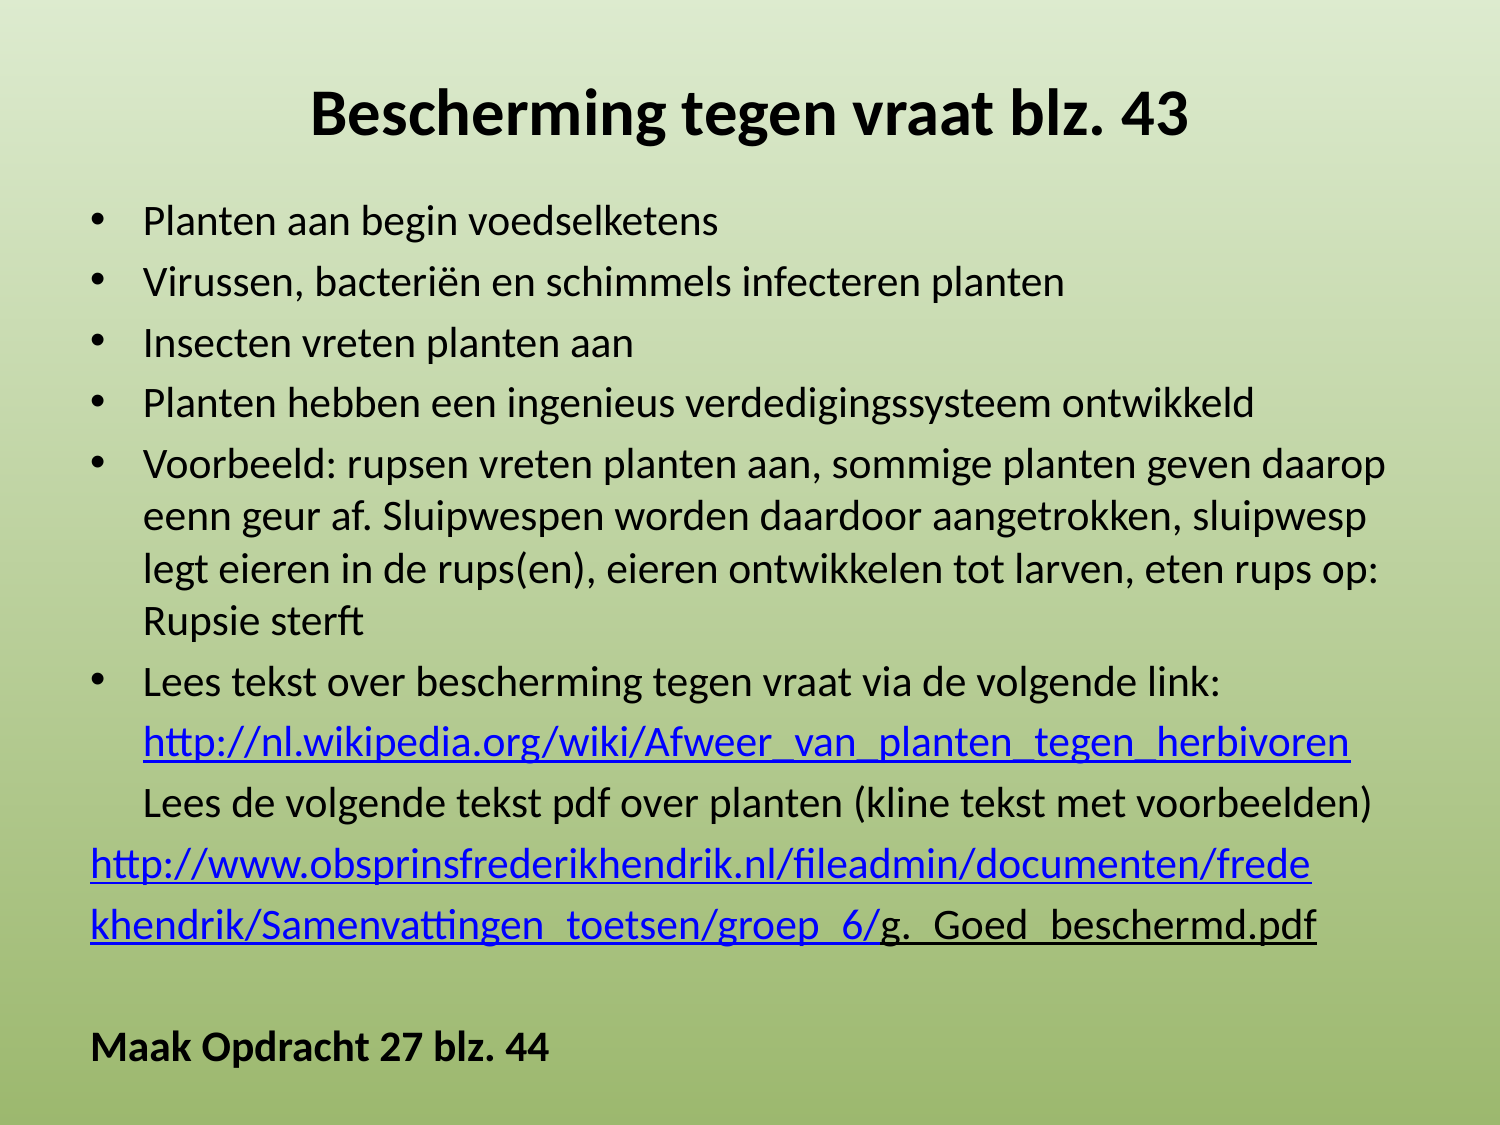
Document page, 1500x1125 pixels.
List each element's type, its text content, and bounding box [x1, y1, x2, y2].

list Planten aan begin voedselketens Virussen, bacteriën en schimmels infecteren planten Insecten vreten planten aan Planten hebben een ingenieus verdedigingssysteem ontwikkeld Voorbeeld: rupsen vreten planten aan, sommige planten geven daarop eenn geur af. Sluipwespen worden daardoor aangetrokken, sluipwesp legt eieren in de rups(en), eieren ontwikkelen tot larven, eten rups op: Rupsie sterft Lees tekst over bescherming tegen vraat via de volgende link: http://nl.wikipedia.org/wiki/Afweer_van_planten_tegen_herbivoren Lees de volgende tekst pdf over planten (kline tekst met voorbeelden) http://www.obsprinsfrederikhendrik.nl/fileadmin/documenten/frede khendrik/Samenvattingen_toetsen/groep_6/g._Goed_beschermd.pdf Maak Opdracht 27 blz. 44 [75, 184, 1425, 1083]
title Bescherming tegen vraat blz. 43 [75, 45, 1425, 173]
